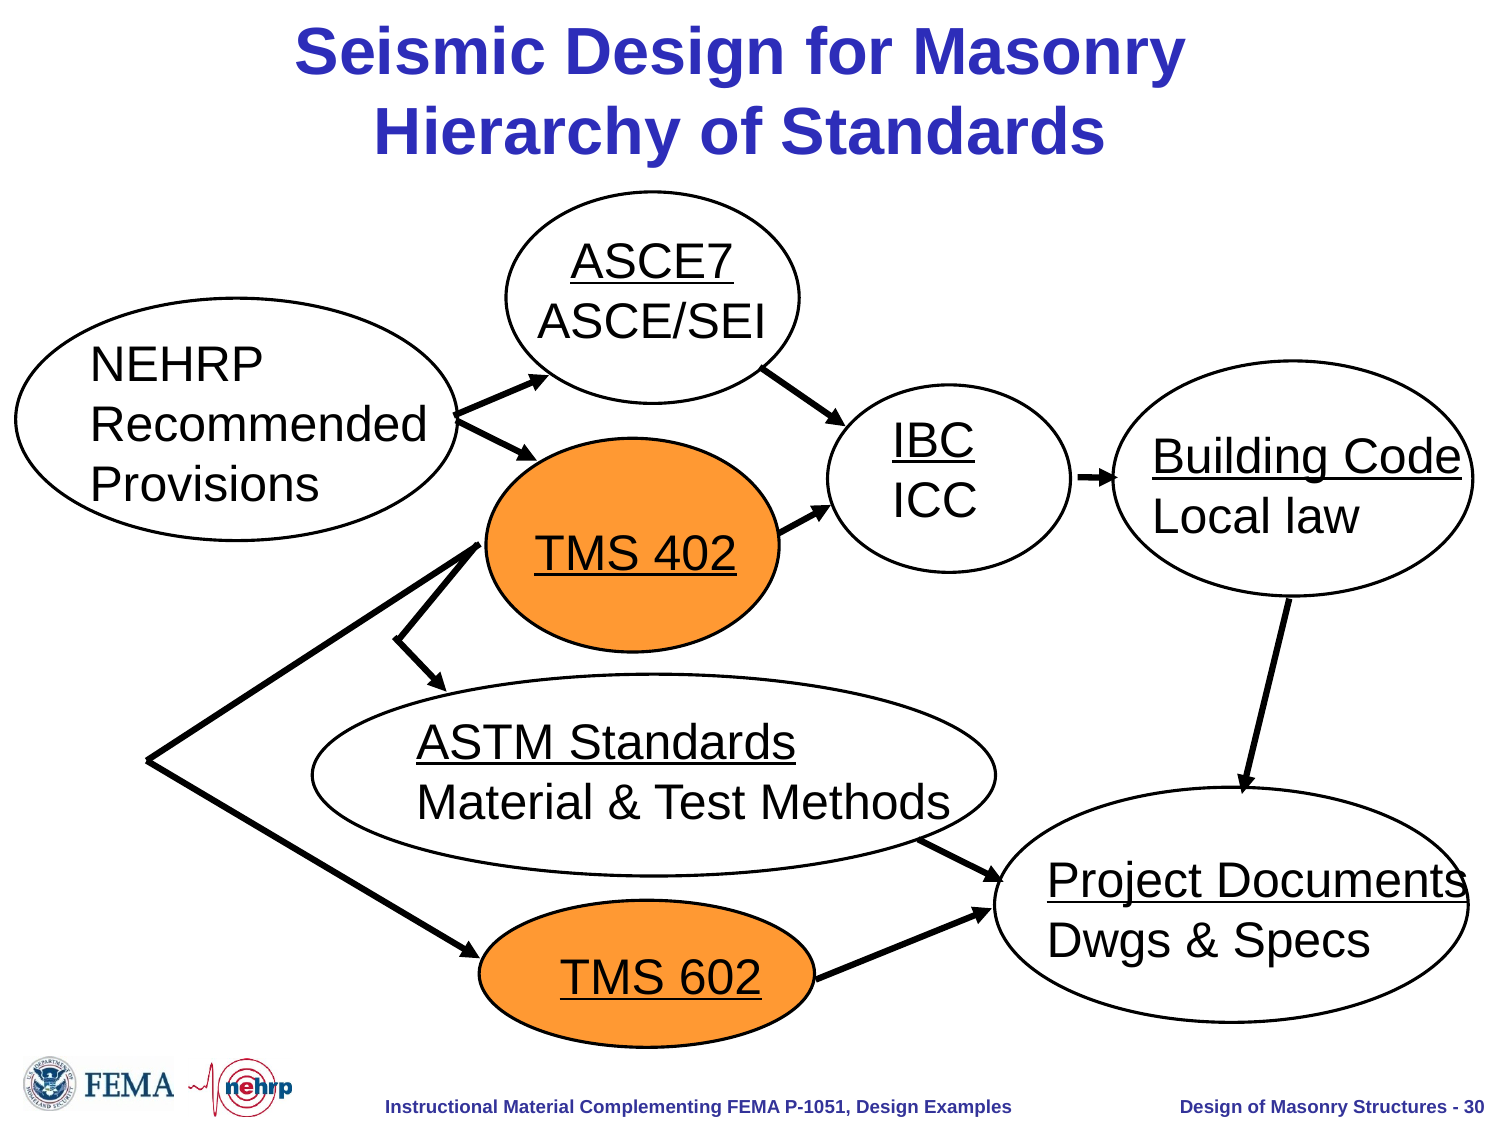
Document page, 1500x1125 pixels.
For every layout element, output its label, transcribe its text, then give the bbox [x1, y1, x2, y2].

slide_number Design of Masonry Structures - 30 [1042, 1077, 1500, 1125]
picture [23, 1056, 174, 1111]
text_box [15, 191, 1485, 1048]
footer Instructional Material Complementing FEMA P-1051, Design Examples [337, 1087, 1042, 1125]
title Seismic Design for Masonry Hierarchy of Standards [0, 8, 1500, 167]
picture [188, 1058, 292, 1117]
